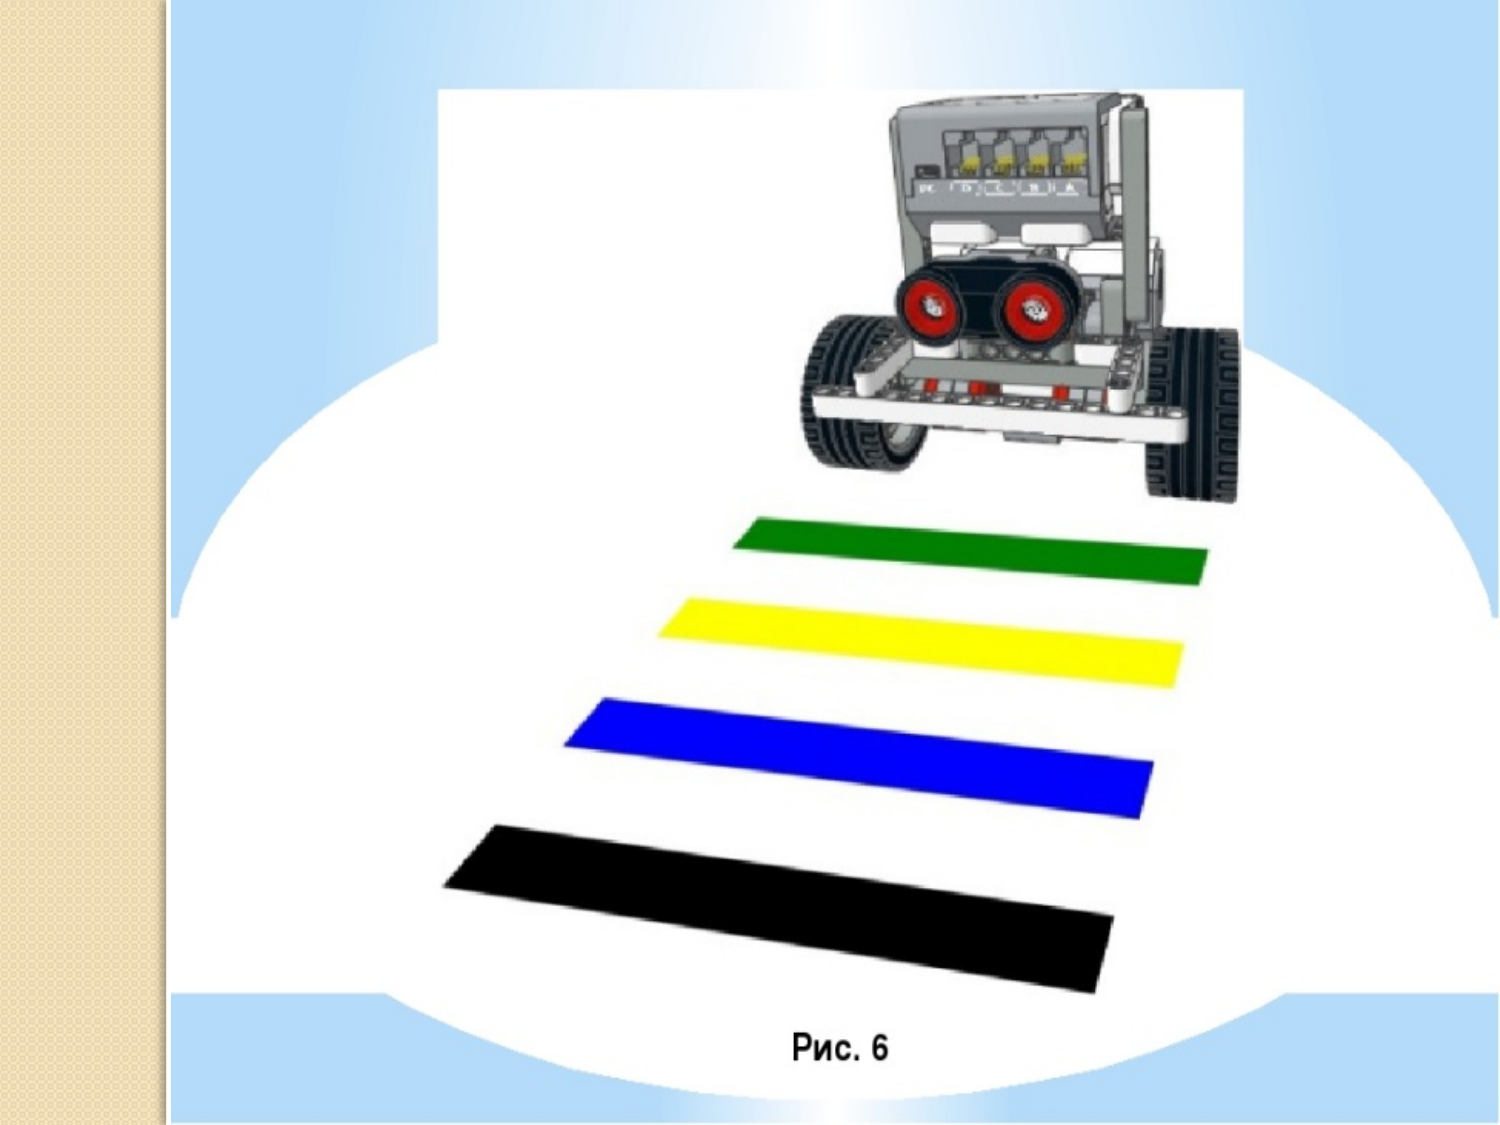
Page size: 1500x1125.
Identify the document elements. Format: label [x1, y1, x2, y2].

picture [170, 0, 1500, 1125]
